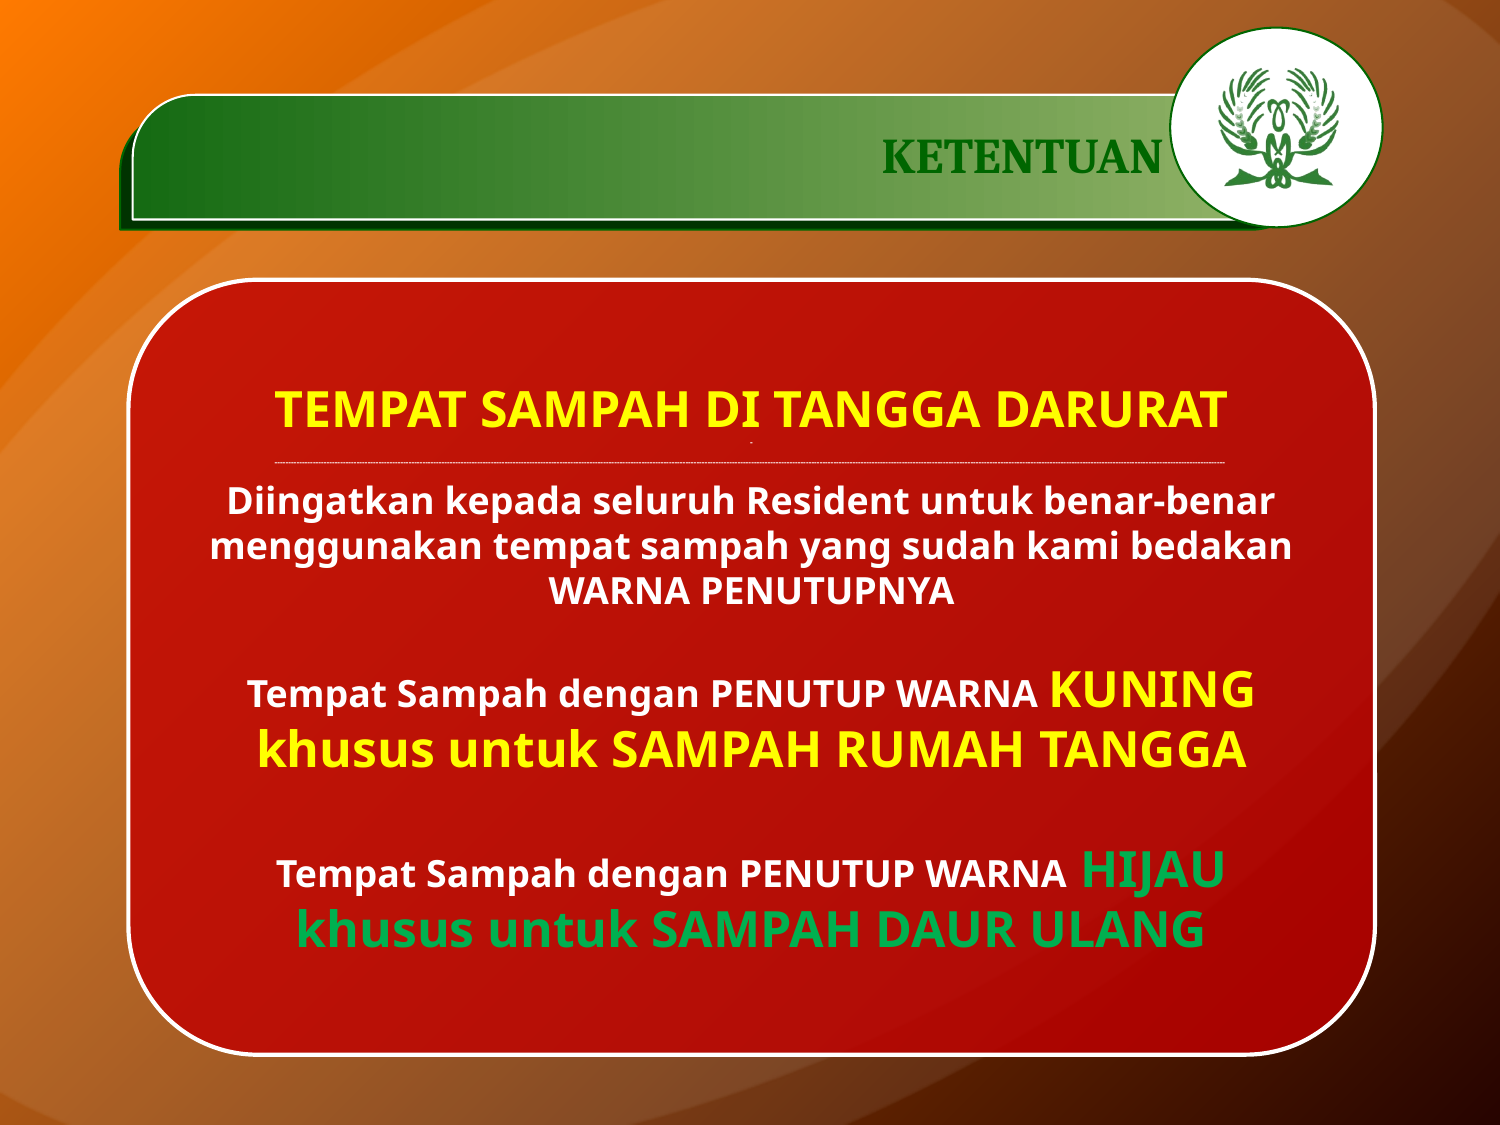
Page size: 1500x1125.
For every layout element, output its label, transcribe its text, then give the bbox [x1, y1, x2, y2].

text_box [119, 27, 1384, 231]
picture [0, 0, 1500, 1125]
text_box TEMPAT SAMPAH DI TANGGA DARURAT - ----------------------------------------------------------------------------------------------------------------------------------------------------------------------------------------------------------------------------------------------------------------------------------------------------------------------------------------------------------- Diingatkan kepada seluruh Resident untuk benar-benar menggunakan tempat sampah yang sudah kami bedakan WARNA PENUTUPNYA Tempat Sampah dengan PENUTUP WARNA KUNING khusus untuk SAMPAH RUMAH TANGGA Tempat Sampah dengan PENUTUP WARNA HIJAU khusus untuk SAMPAH DAUR ULANG [128, 279, 1375, 1055]
